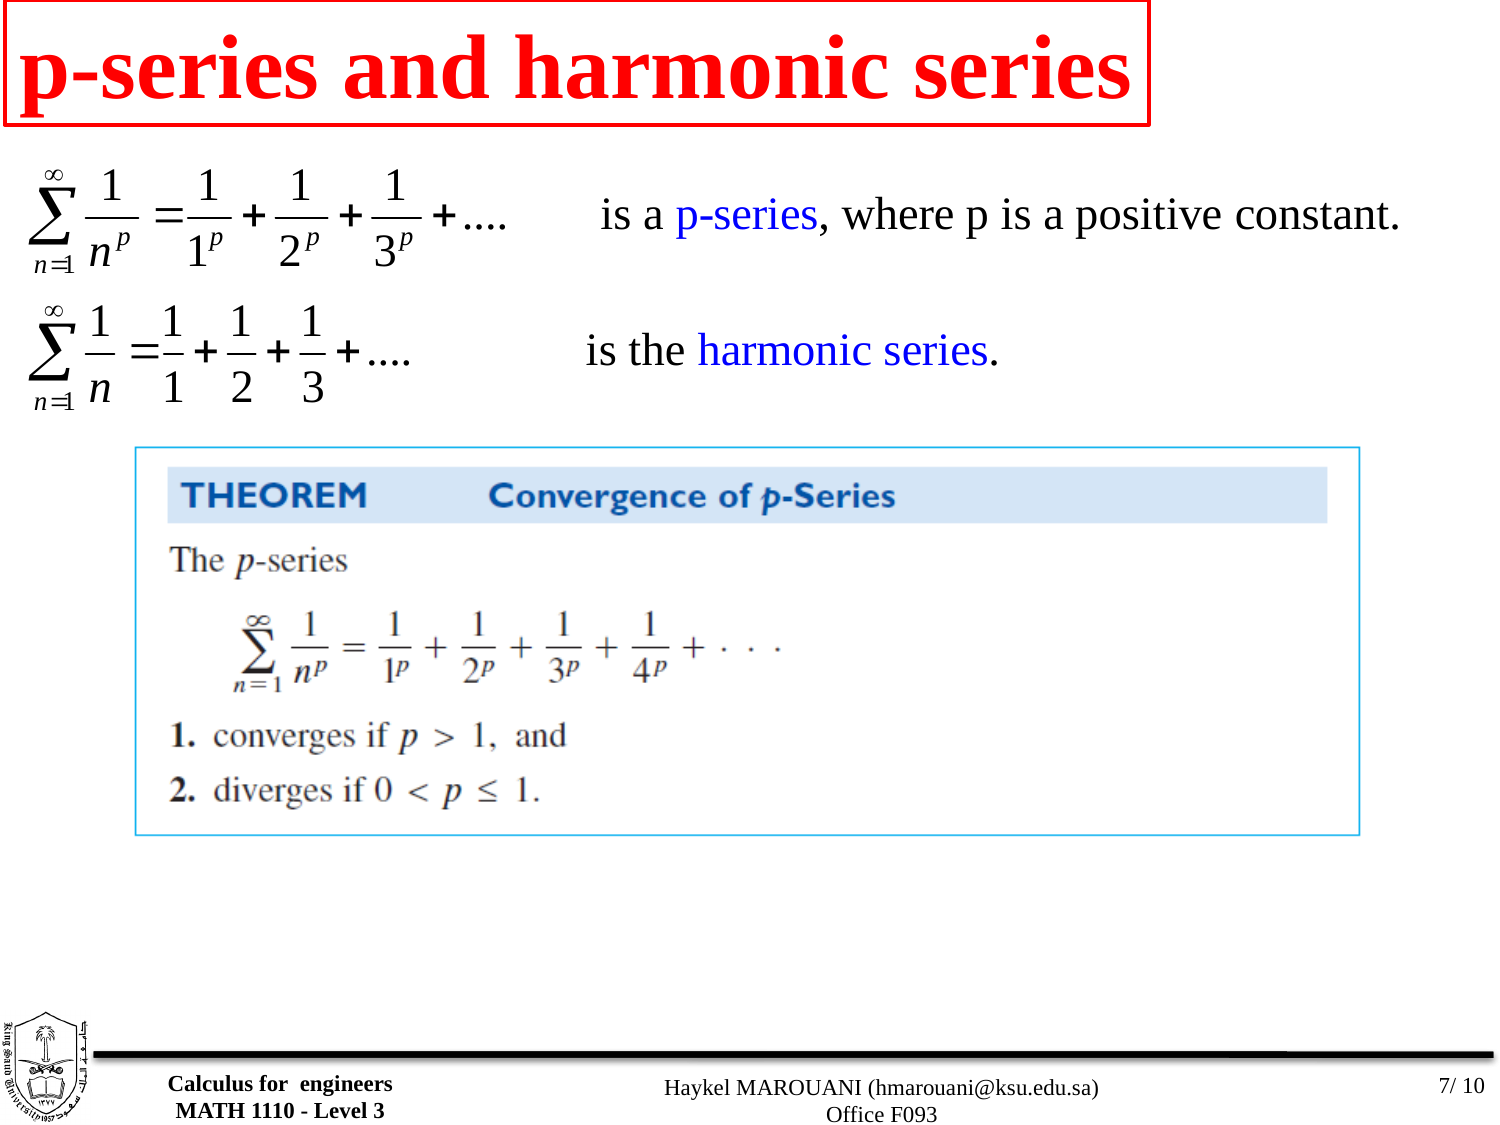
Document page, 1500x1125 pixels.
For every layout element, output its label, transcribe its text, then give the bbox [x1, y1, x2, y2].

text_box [21, 149, 1407, 423]
slide_number 7/ 10 [1359, 1062, 1500, 1123]
text_box p-series and harmonic series [3, 0, 1151, 127]
slide_number Calculus for engineers MATH 1110 - Level 3 [105, 1060, 456, 1121]
footer Haykel MAROUANI (hmarouani@ksu.edu.sa) Office F093 [644, 1065, 1120, 1125]
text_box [116, 433, 1383, 856]
picture [0, 1010, 91, 1125]
